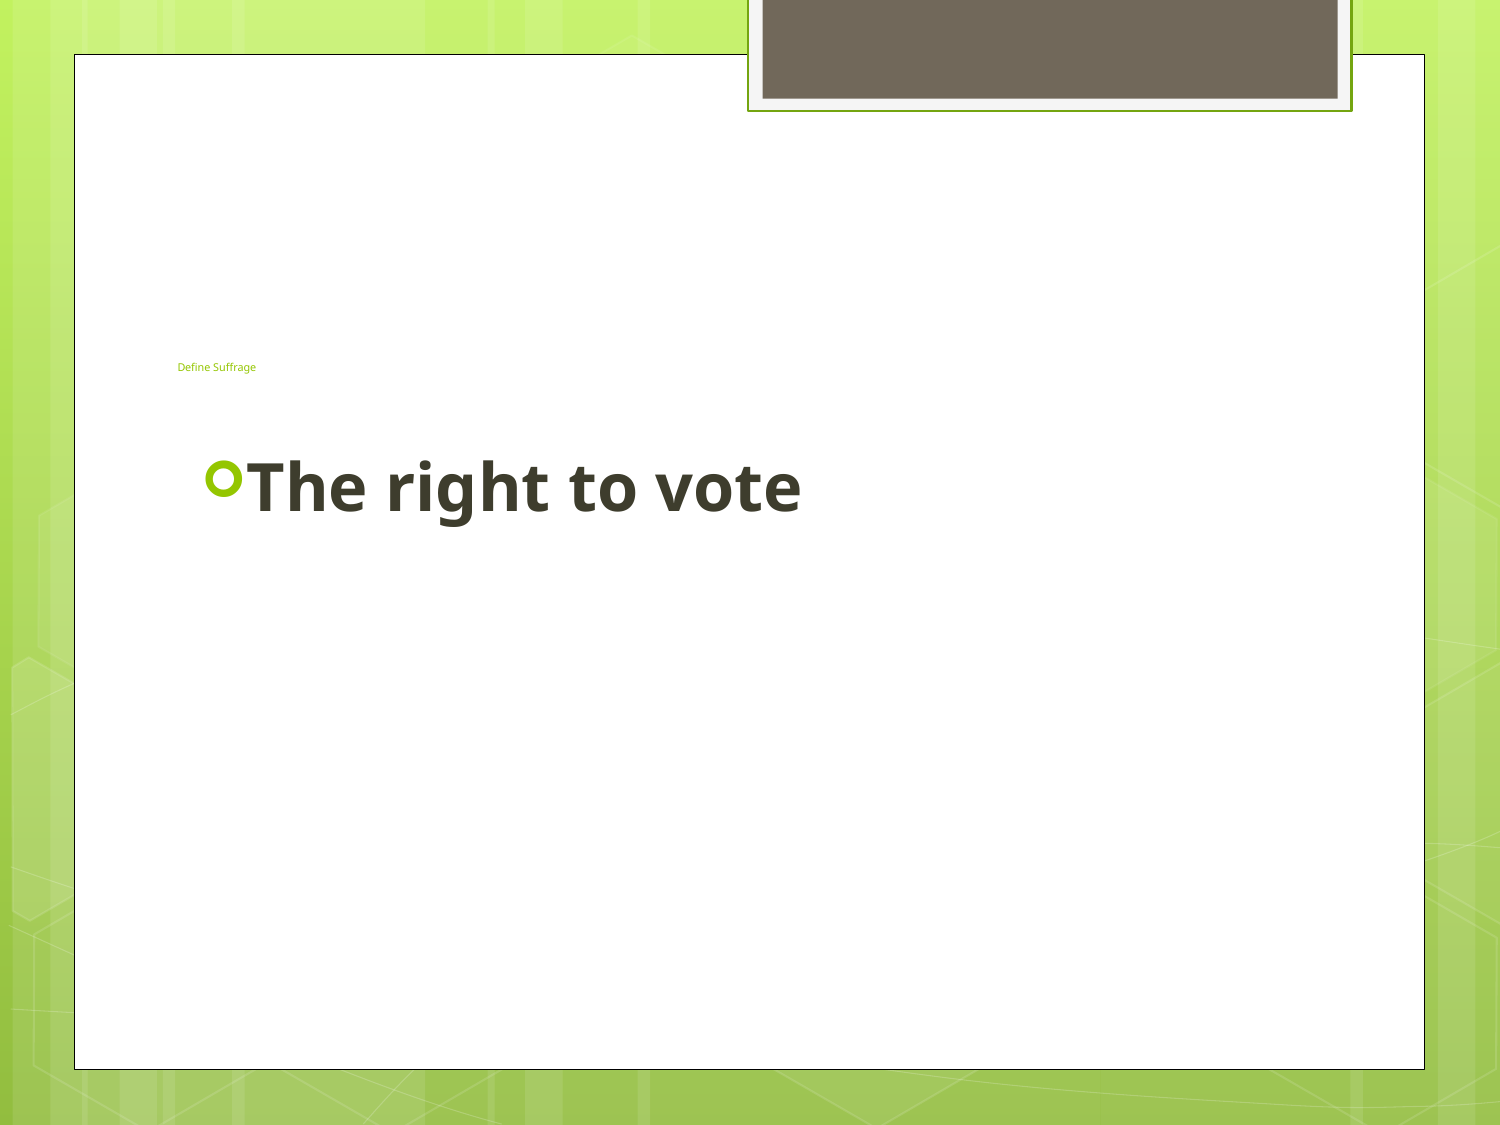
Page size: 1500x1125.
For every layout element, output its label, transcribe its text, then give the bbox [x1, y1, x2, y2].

list The right to vote [174, 437, 1287, 1014]
title Define Suffrage [162, 275, 1315, 394]
